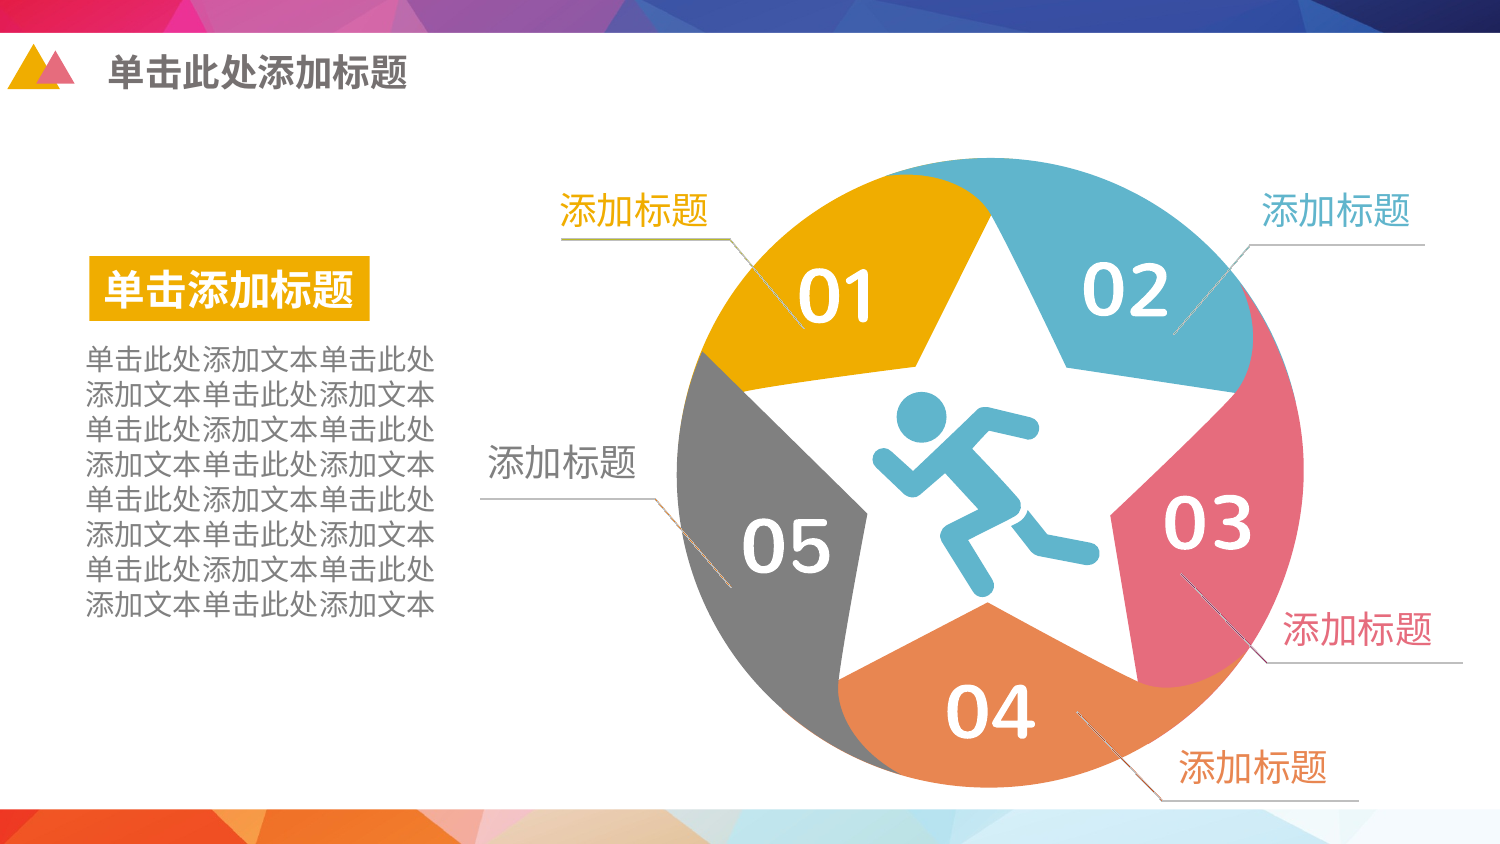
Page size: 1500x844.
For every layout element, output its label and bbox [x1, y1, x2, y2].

picture [0, 0, 1500, 844]
text_box [871, 391, 1102, 598]
